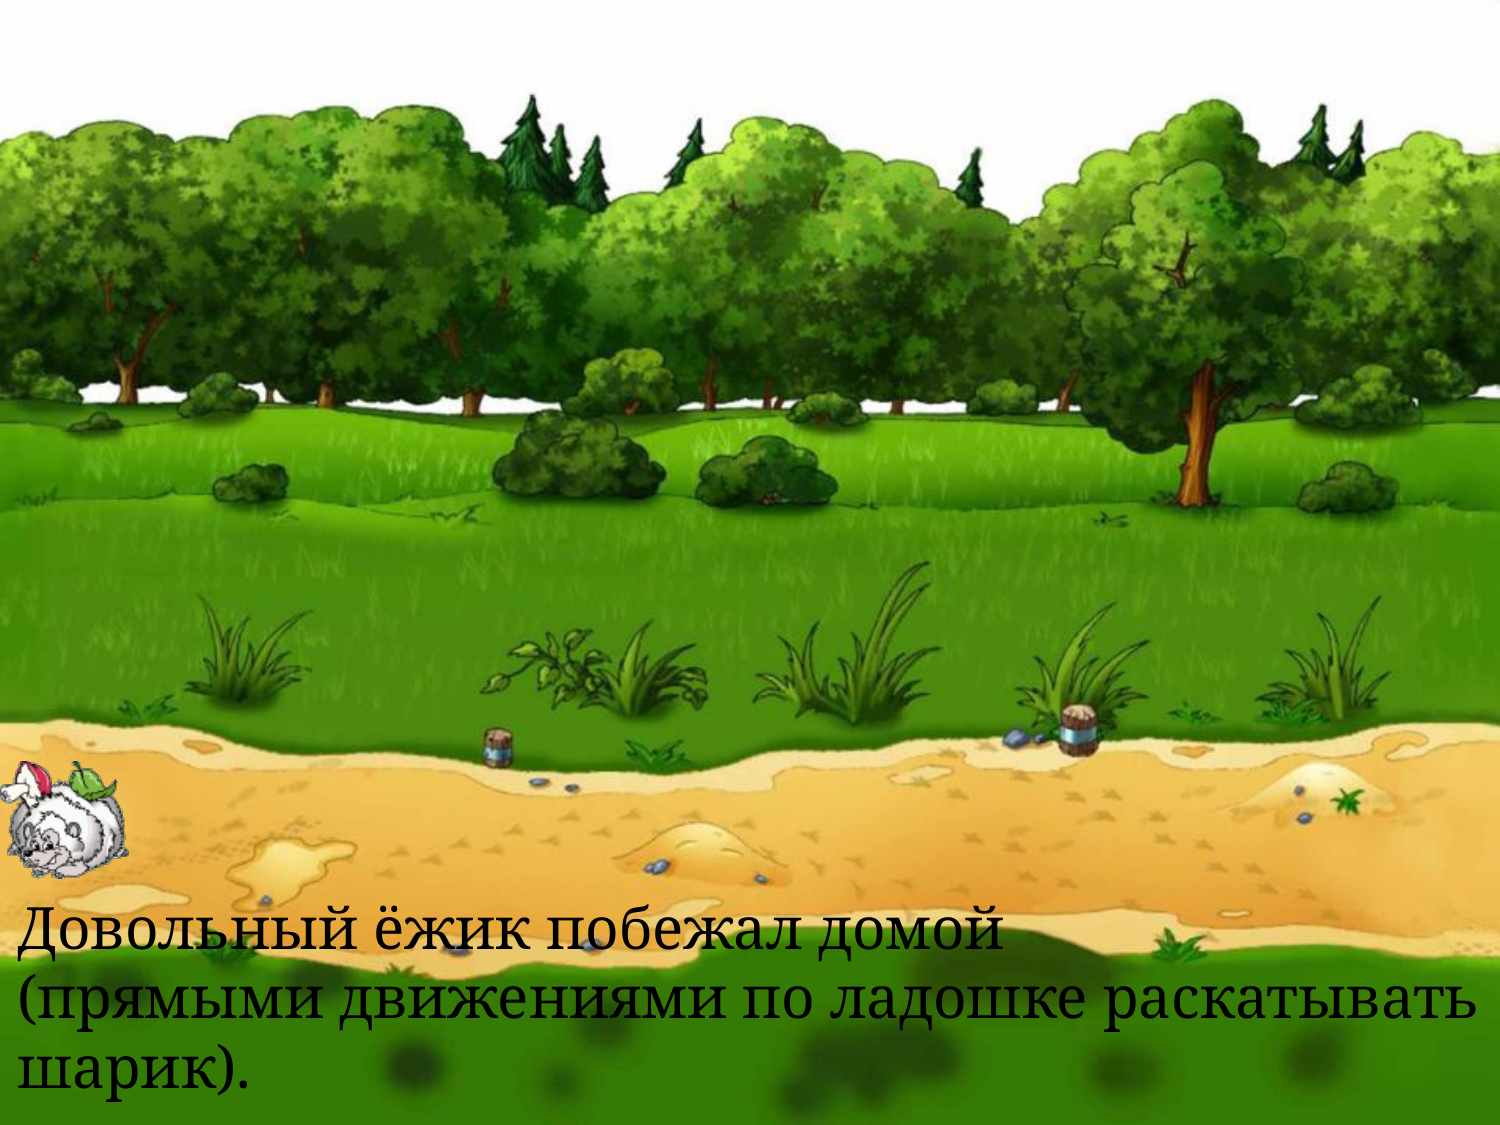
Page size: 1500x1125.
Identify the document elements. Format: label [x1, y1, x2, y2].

list [0, 0, 1500, 1125]
picture [0, 761, 129, 880]
